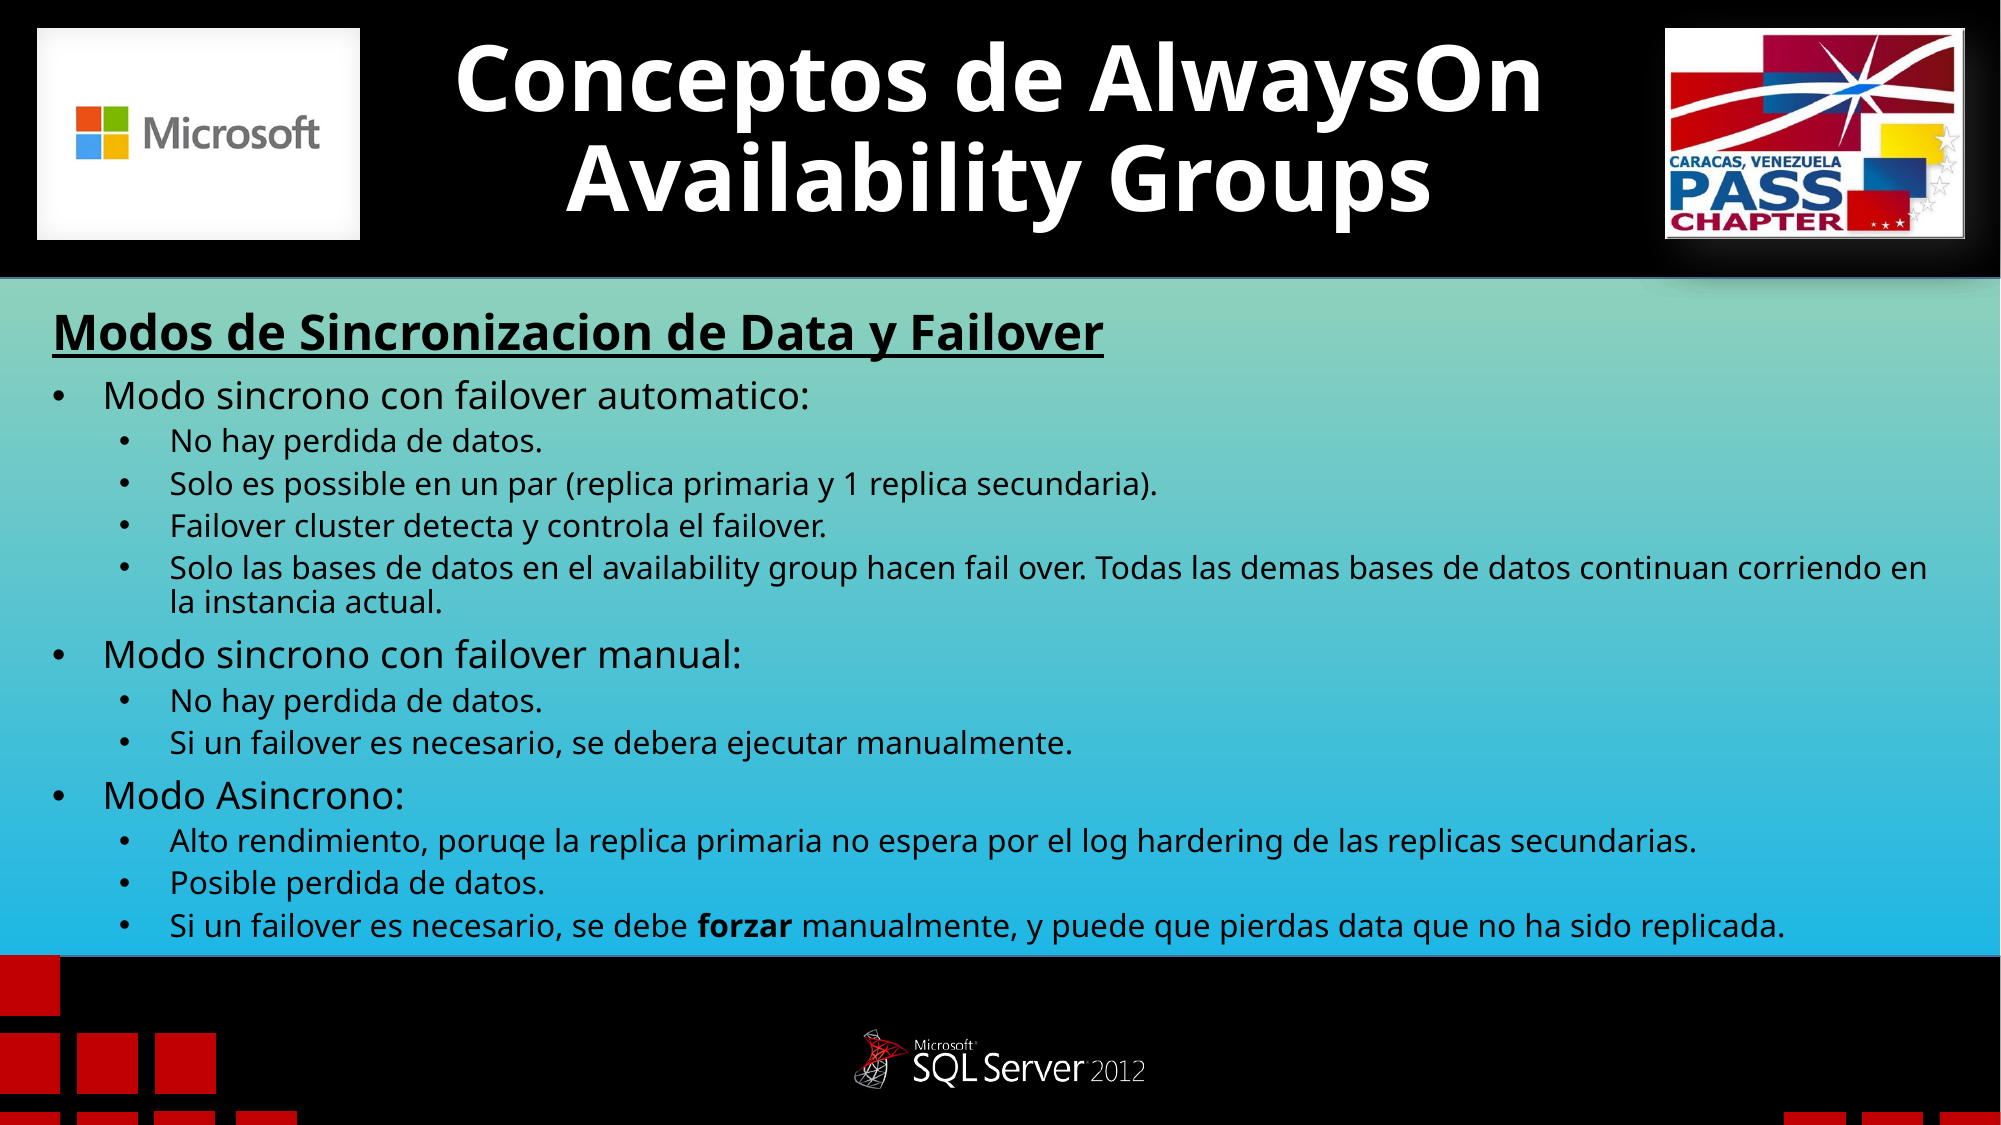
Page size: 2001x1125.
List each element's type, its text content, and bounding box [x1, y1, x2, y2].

text_box Modos de Sincronizacion de Data y Failover Modo sincrono con failover automatico: No hay perdida de datos. Solo es possible en un par (replica primaria y 1 replica secundaria). Failover cluster detecta y controla el failover. Solo las bases de datos en el availability group hacen fail over. Todas las demas bases de datos continuan corriendo en la instancia actual. Modo sincrono con failover manual: No hay perdida de datos. Si un failover es necesario, se debera ejecutar manualmente. Modo Asincrono: Alto rendimiento, poruqe la replica primaria no espera por el log hardering de las replicas secundarias. Posible perdida de datos. Si un failover es necesario, se debe forzar manualmente, y puede que pierdas data que no ha sido replicada. [37, 300, 1973, 960]
text_box Conceptos de AlwaysOn Availability Groups [427, 23, 1573, 239]
picture [37, 28, 360, 240]
picture [822, 959, 1178, 1125]
picture [1665, 28, 1965, 239]
